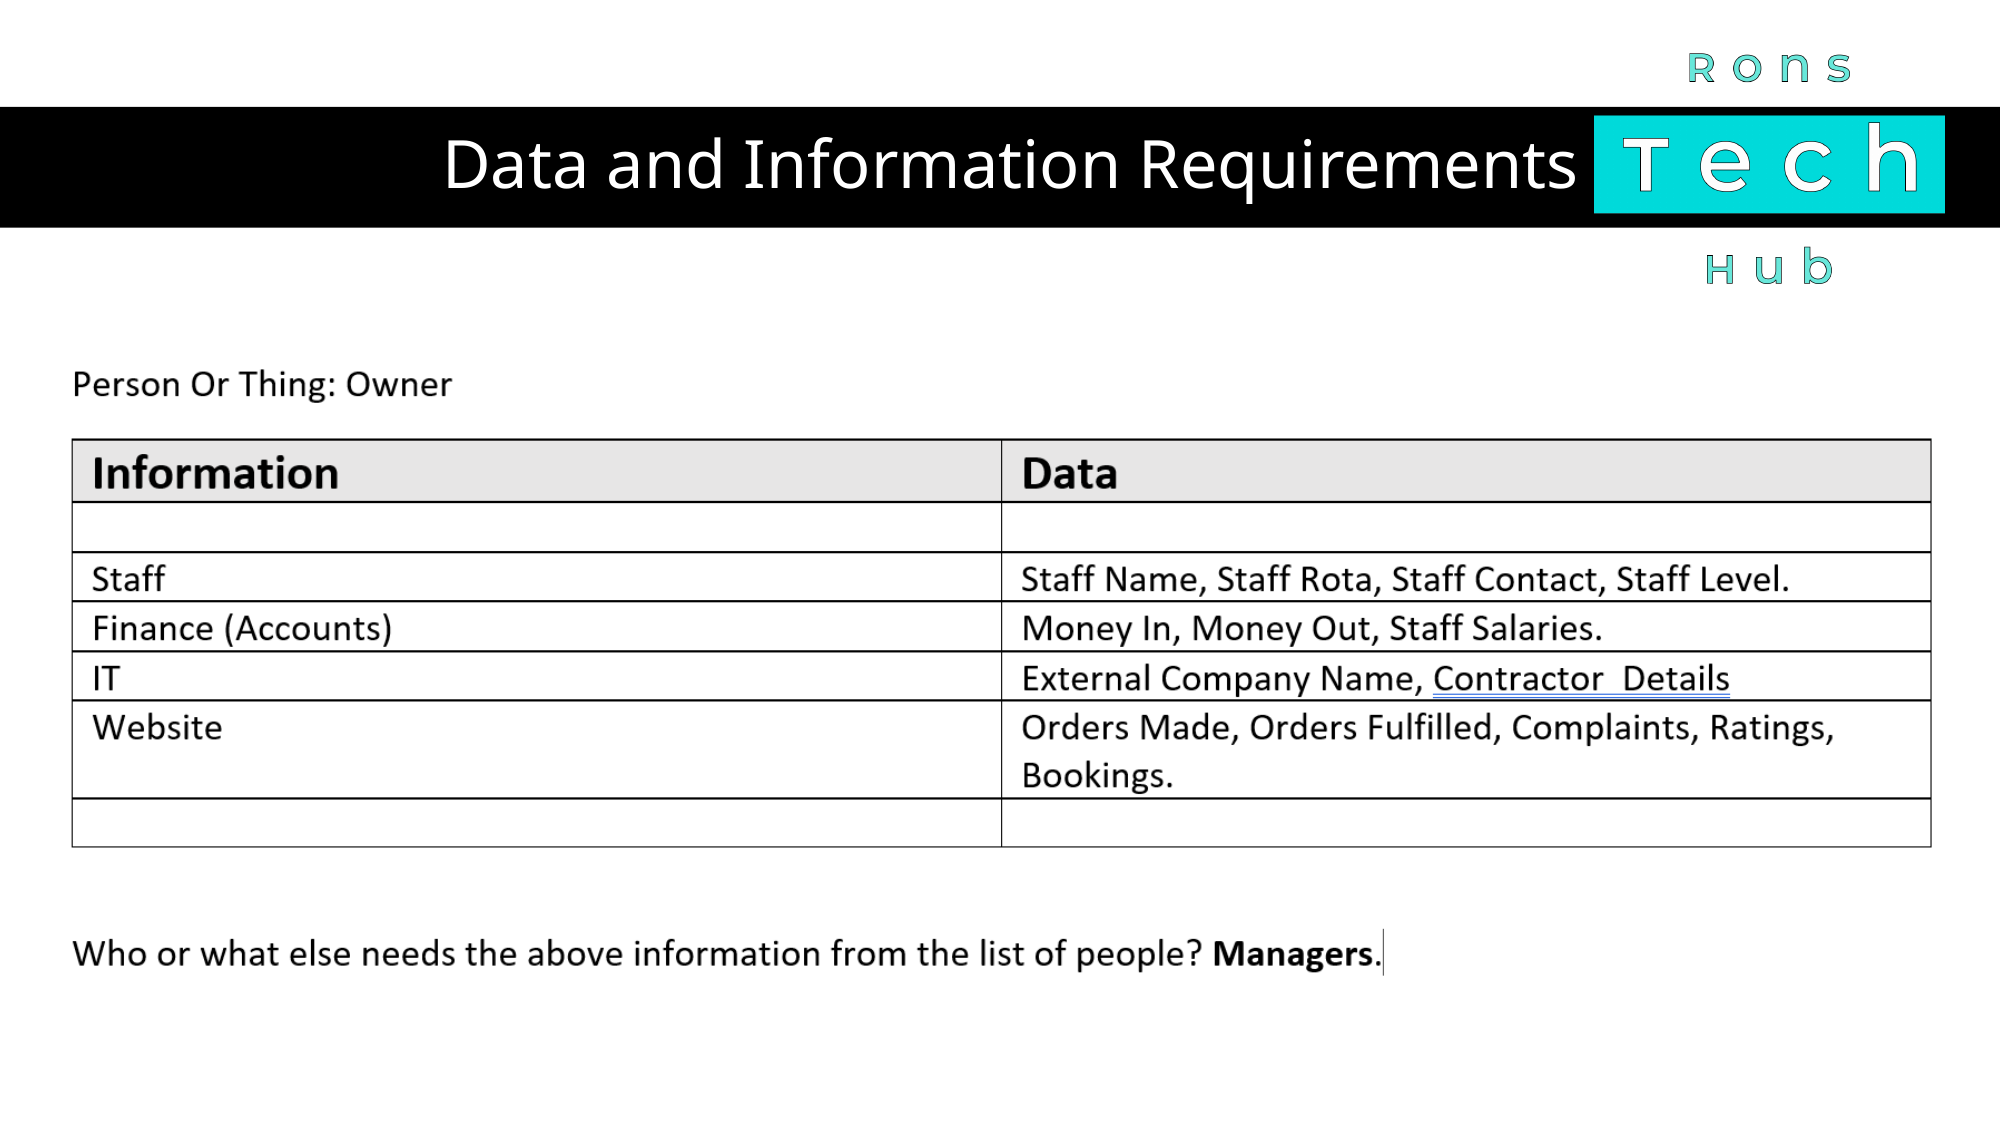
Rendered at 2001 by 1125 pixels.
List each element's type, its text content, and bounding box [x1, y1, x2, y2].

picture [1594, 0, 1945, 343]
text_box [0, 106, 1594, 229]
title Data and Information Requirements [91, 105, 1594, 228]
text_box [1945, 106, 2000, 229]
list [55, 336, 1945, 998]
